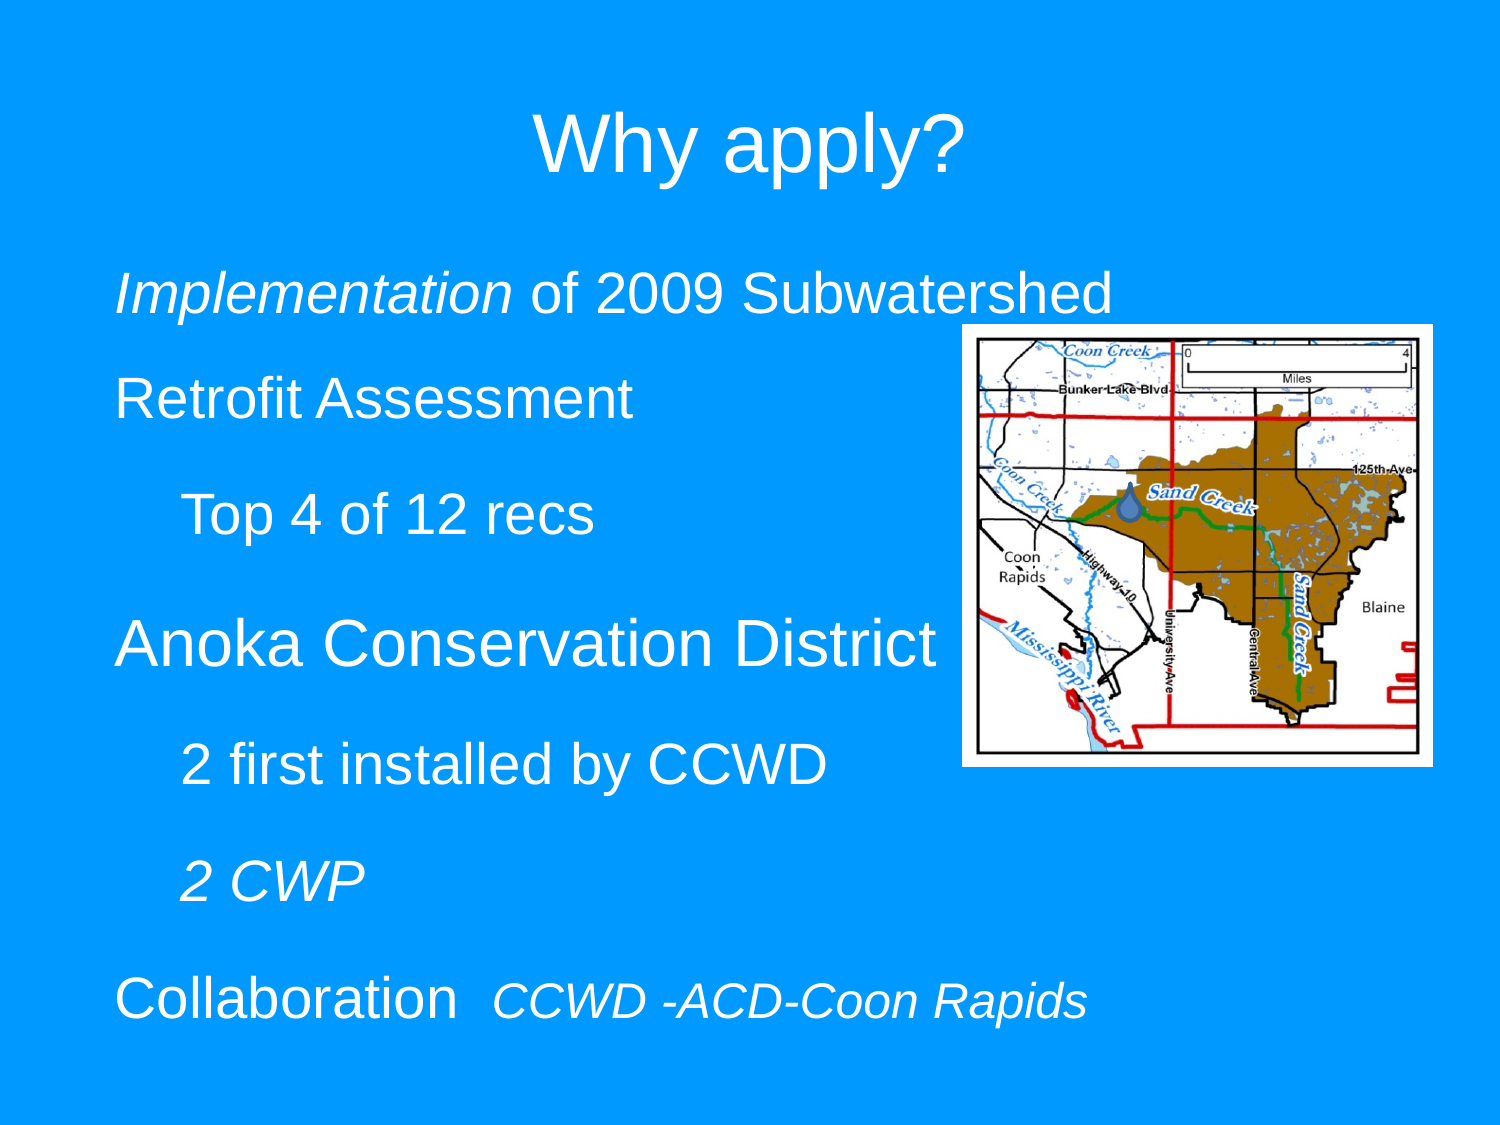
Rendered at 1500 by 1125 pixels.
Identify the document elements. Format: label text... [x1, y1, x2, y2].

list Implementation of 2009 Subwatershed Retrofit Assessment Top 4 of 12 recs Anoka Conservation District 2 first installed by CCWD 2 CWP Collaboration CCWD -ACD-Coon Rapids [99, 212, 1325, 1075]
title Why apply? [75, 45, 1425, 233]
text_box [962, 324, 1433, 767]
